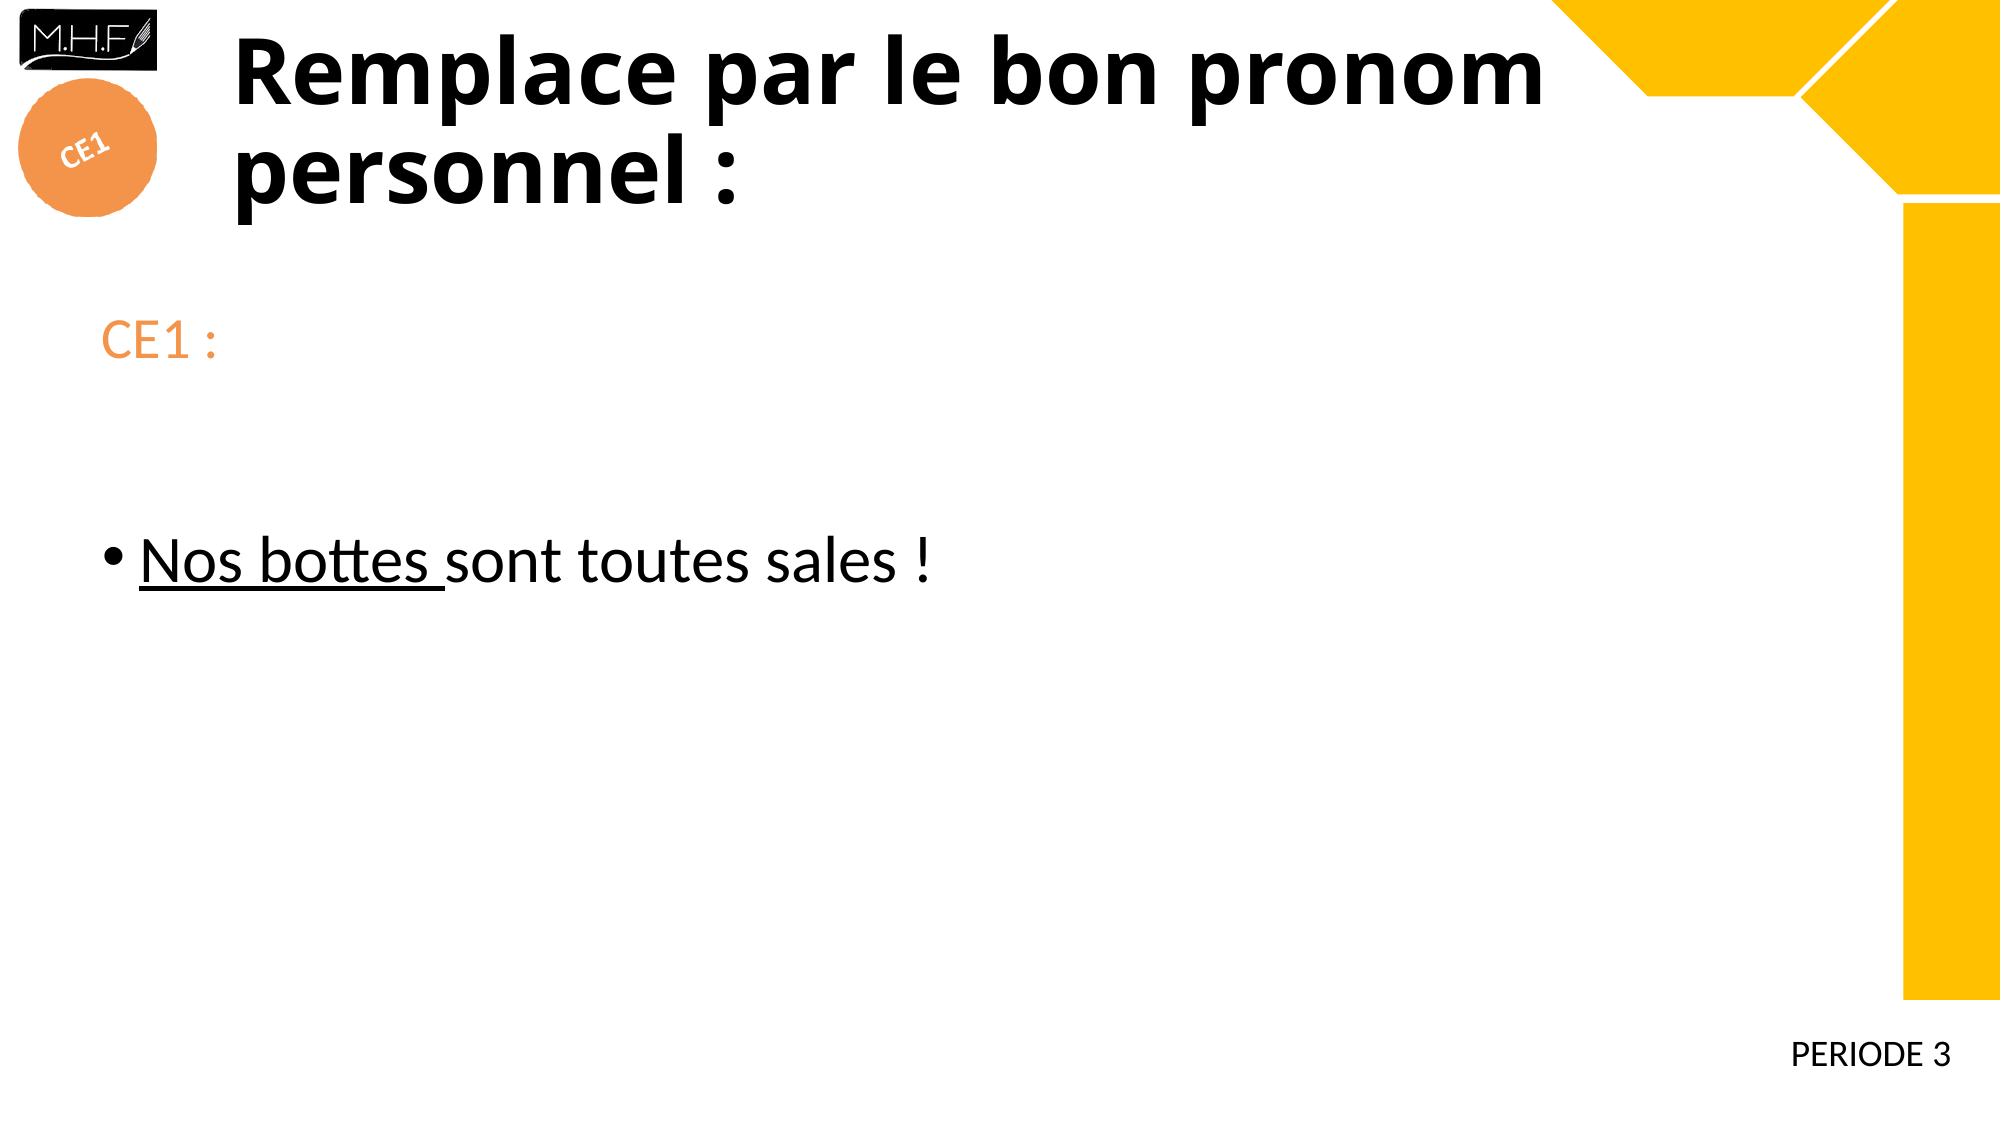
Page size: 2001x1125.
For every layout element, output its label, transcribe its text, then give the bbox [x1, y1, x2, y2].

list CE1 : Nos bottes sont toutes sales ! [86, 300, 1149, 1015]
title Remplace par le bon pronom personnel : [216, 15, 1763, 233]
text_box [1902, 202, 2000, 1001]
picture [16, 7, 157, 74]
text_box [1549, 0, 1892, 98]
text_box [1799, 0, 2000, 196]
text_box PERIODE 3 [1362, 1021, 1967, 1125]
picture [18, 78, 157, 218]
